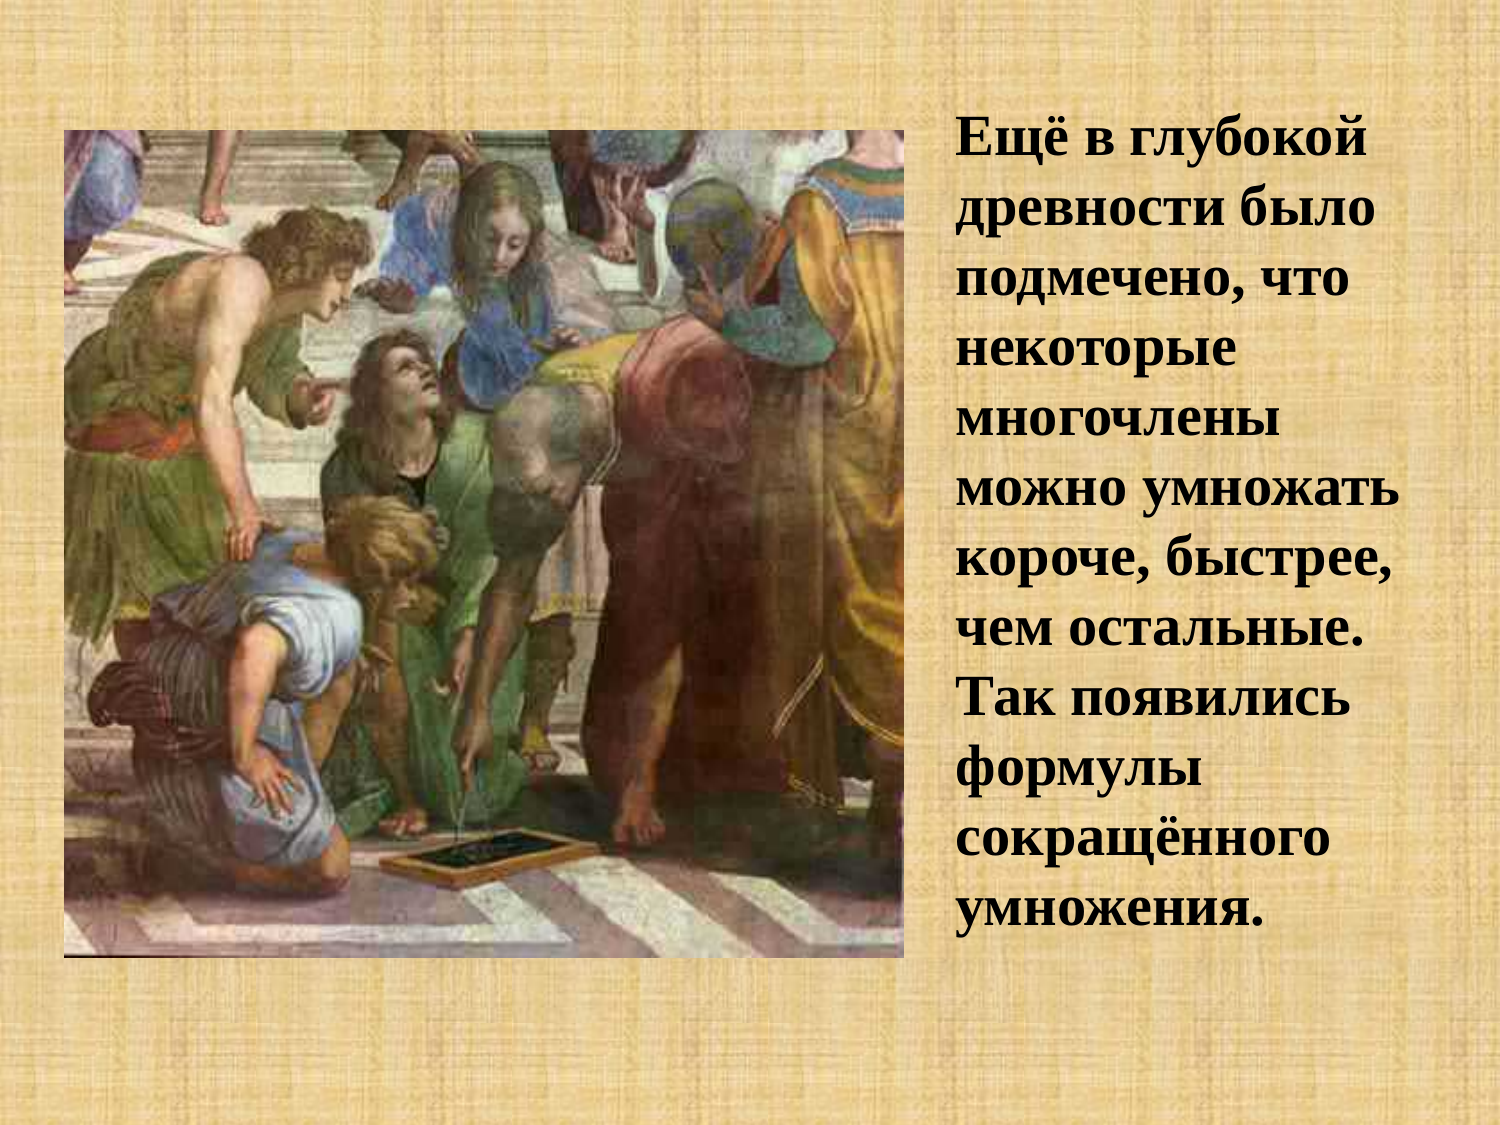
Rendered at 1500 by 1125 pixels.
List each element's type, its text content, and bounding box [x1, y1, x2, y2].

picture [0, 0, 1500, 1125]
text_box Ещё в глубокой древности было подмечено, что некоторые многочлены можно умножать короче, быстрее, чем остальные. Так появились формулы сокращённого умножения. [940, 89, 1438, 990]
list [64, 130, 904, 959]
